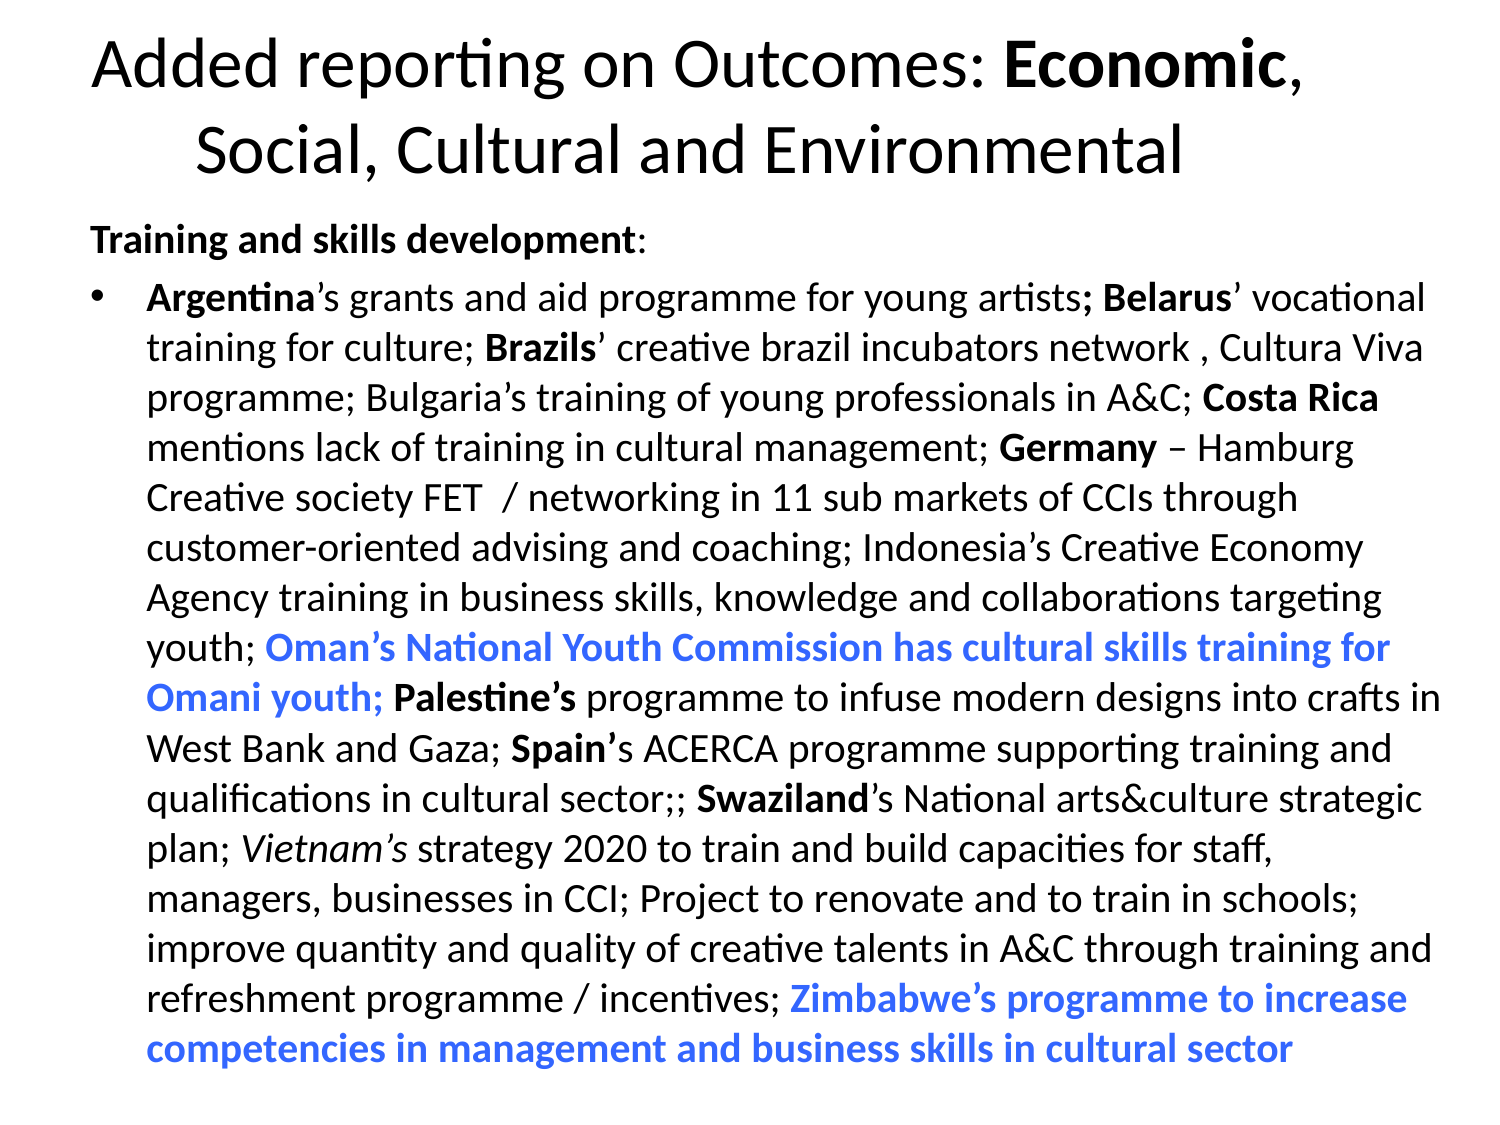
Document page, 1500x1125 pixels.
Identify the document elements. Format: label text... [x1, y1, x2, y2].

list Training and skills development: Argentina’s grants and aid programme for young artists; Belarus’ vocational training for culture; Brazils’ creative brazil incubators network , Cultura Viva programme; Bulgaria’s training of young professionals in A&C; Costa Rica mentions lack of training in cultural management; Germany – Hamburg Creative society FET / networking in 11 sub markets of CCIs through customer-oriented advising and coaching; Indonesia’s Creative Economy Agency training in business skills, knowledge and collaborations targeting youth; Oman’s National Youth Commission has cultural skills training for Omani youth; Palestine’s programme to infuse modern designs into crafts in West Bank and Gaza; Spain’s ACERCA programme supporting training and qualifications in cultural sector;; Swaziland’s National arts&culture strategic plan; Vietnam’s strategy 2020 to train and build capacities for staff, managers, businesses in CCI; Project to renovate and to train in schools; improve quantity and quality of creative talents in A&C through training and refreshment programme / incentives; Zimbabwe’s programme to increase competencies in management and business skills in cultural sector [75, 204, 1471, 1009]
title Added reporting on Outcomes: Economic, Social, Cultural and Environmental [20, 8, 1377, 196]
